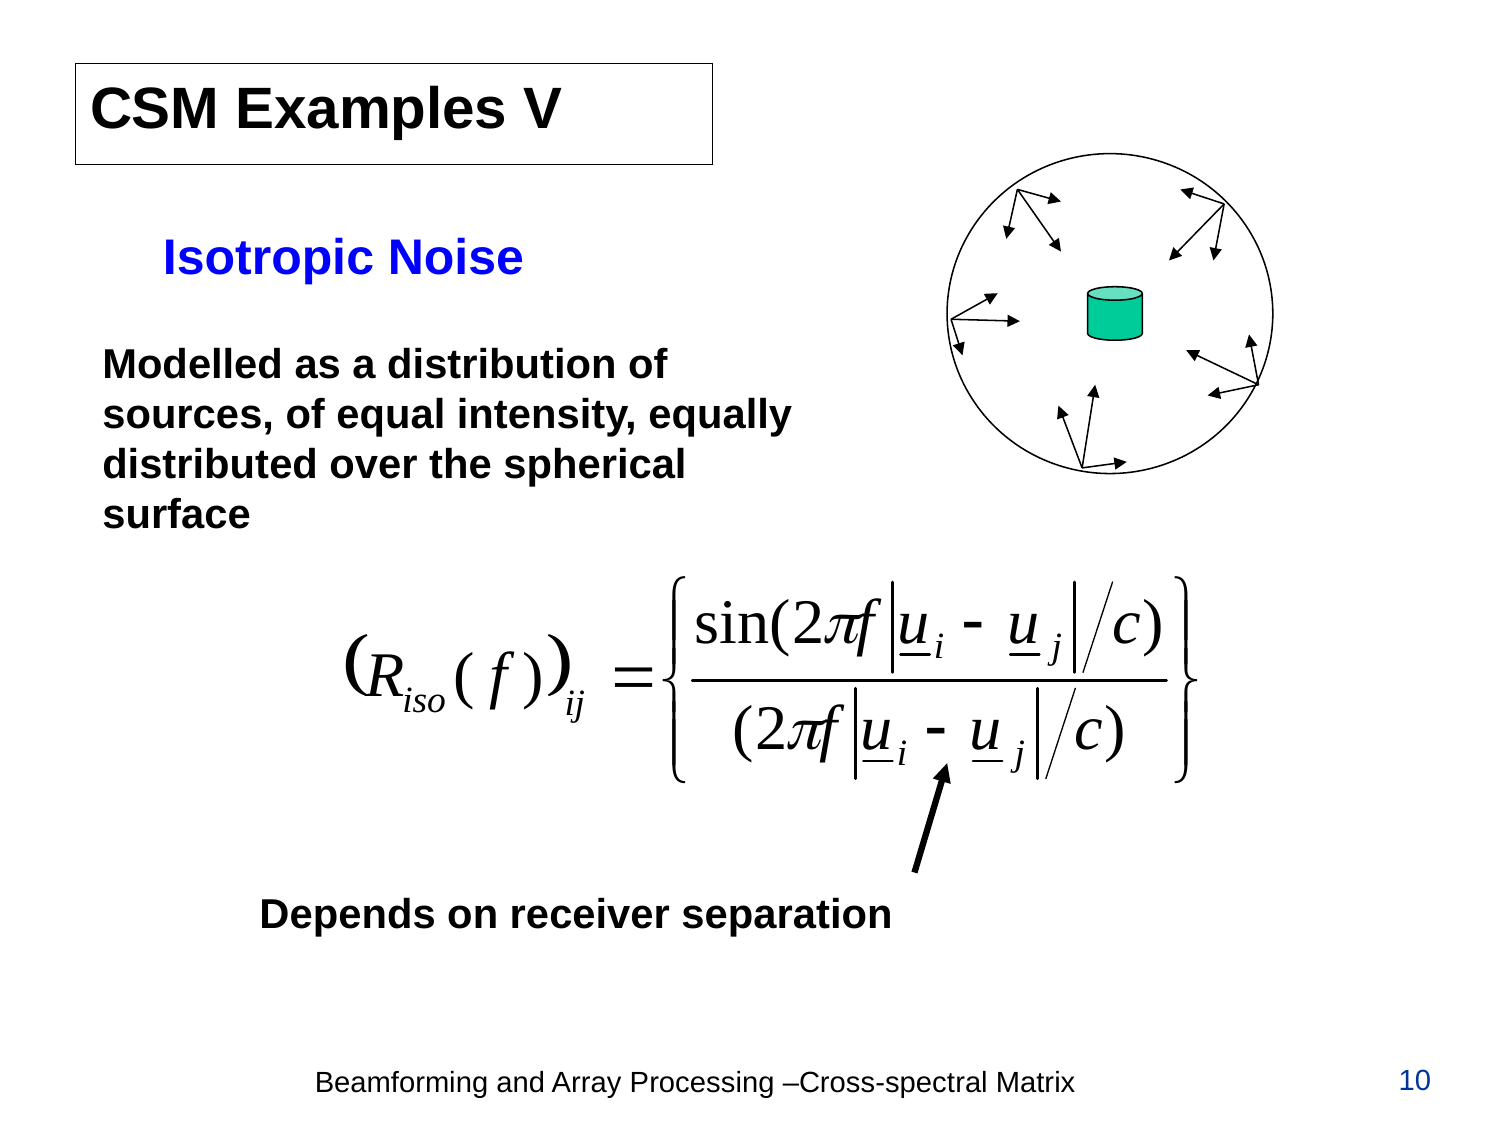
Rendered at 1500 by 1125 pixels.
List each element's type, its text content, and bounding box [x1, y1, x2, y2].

slide_number 10 [1207, 1055, 1447, 1102]
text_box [946, 153, 1278, 475]
text_box Modelled as a distribution of sources, of equal intensity, equally distributed over the spherical surface [87, 328, 841, 544]
title CSM Examples V [75, 63, 713, 165]
text_box Depends on receiver separation [244, 869, 1120, 951]
text_box Isotropic Noise [148, 205, 575, 287]
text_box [334, 563, 1214, 798]
